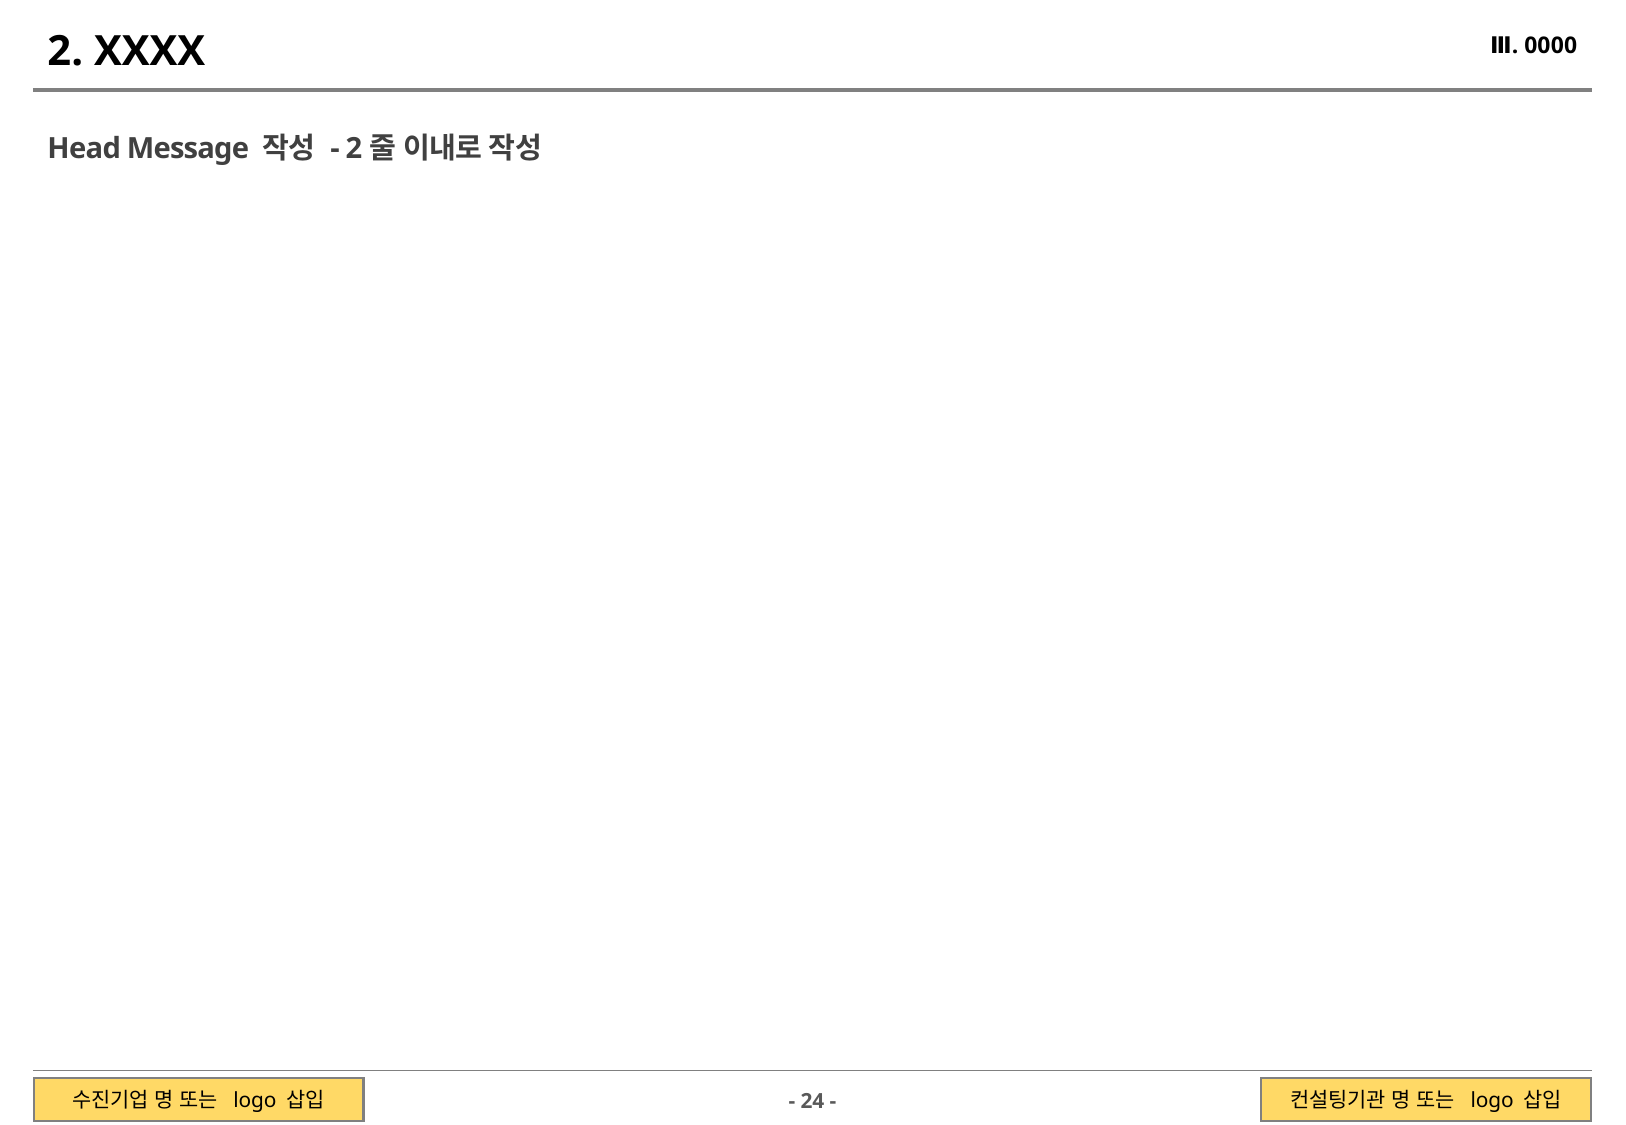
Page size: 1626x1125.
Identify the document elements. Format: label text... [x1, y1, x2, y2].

text_box 2. XXXX [32, 16, 1061, 81]
text_box Head Message 작성 - 2줄 이내로 작성 [32, 113, 1593, 173]
text_box Ⅲ. 0000 [1308, 23, 1593, 66]
